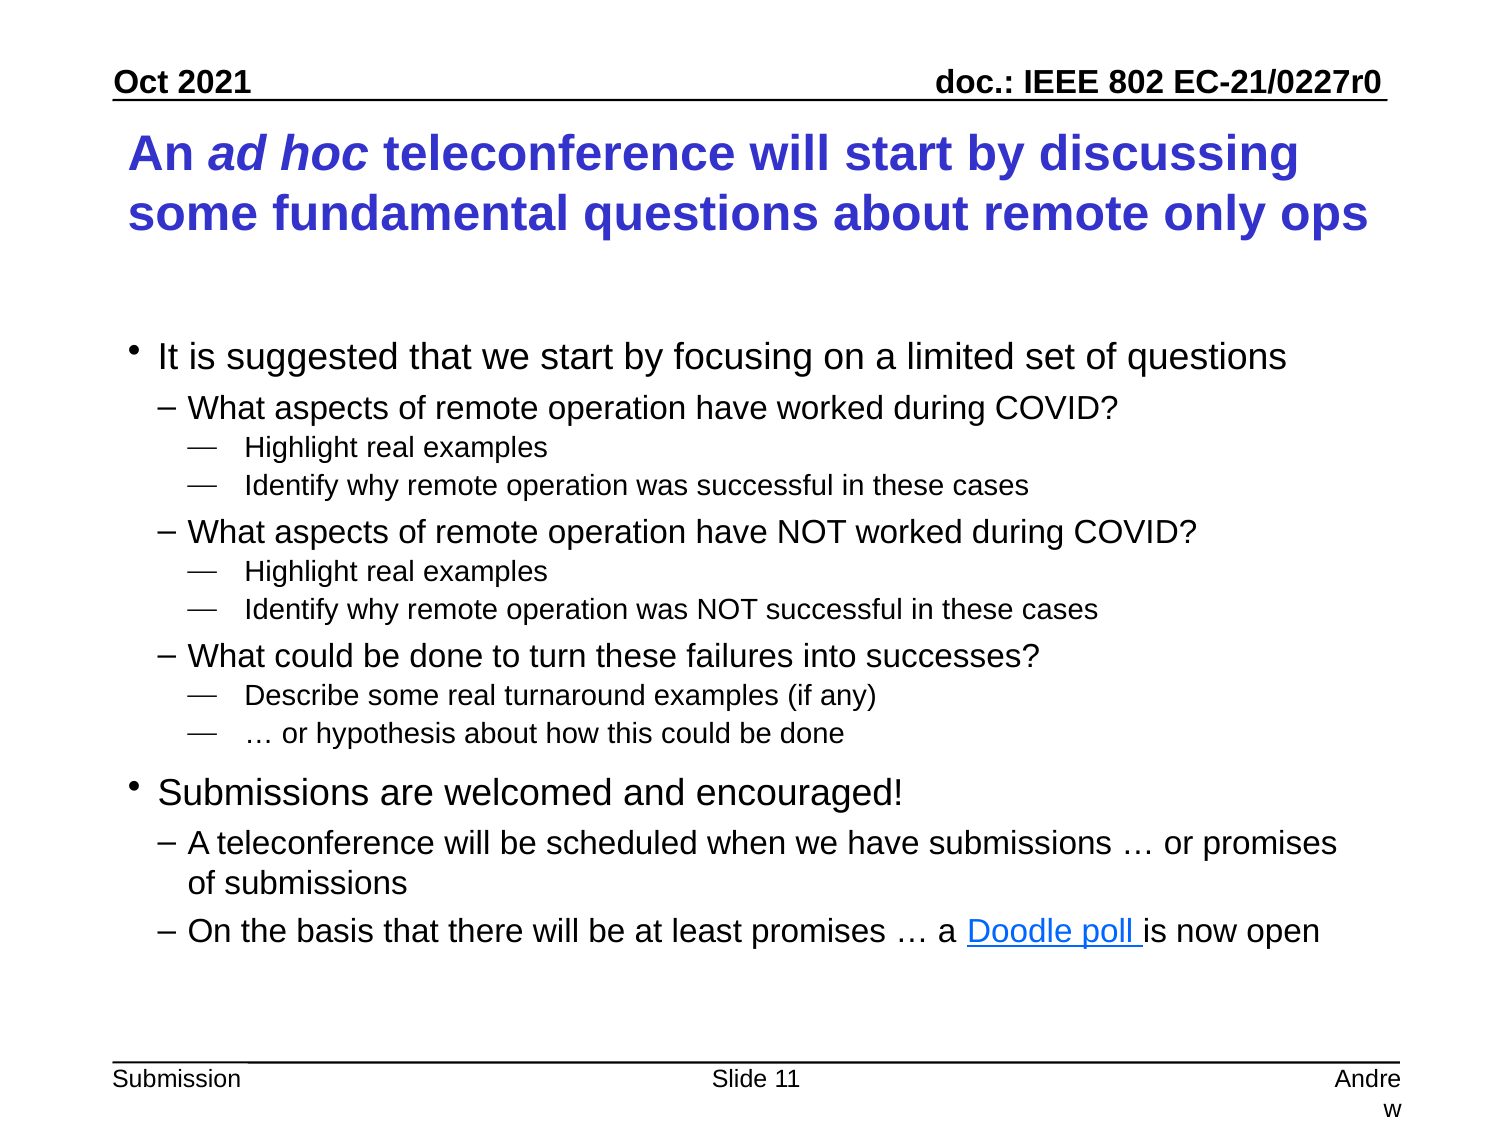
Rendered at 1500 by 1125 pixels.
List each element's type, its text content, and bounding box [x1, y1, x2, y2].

slide_number Slide 11 [709, 1061, 803, 1093]
title An ad hoc teleconference will start by discussing some fundamental questions about remote only ops [112, 112, 1388, 288]
footer Andrew Myles, Cisco [1320, 1061, 1402, 1093]
list It is suggested that we start by focusing on a limited set of questions What aspects of remote operation have worked during COVID? Highlight real examples Identify why remote operation was successful in these cases What aspects of remote operation have NOT worked during COVID? Highlight real examples Identify why remote operation was NOT successful in these cases What could be done to turn these failures into successes? Describe some real turnaround examples (if any) … or hypothesis about how this could be done Submissions are welcomed and encouraged! A teleconference will be scheduled when we have submissions … or promises of submissions On the basis that there will be at least promises … a Doodle poll is now open [112, 324, 1388, 1000]
